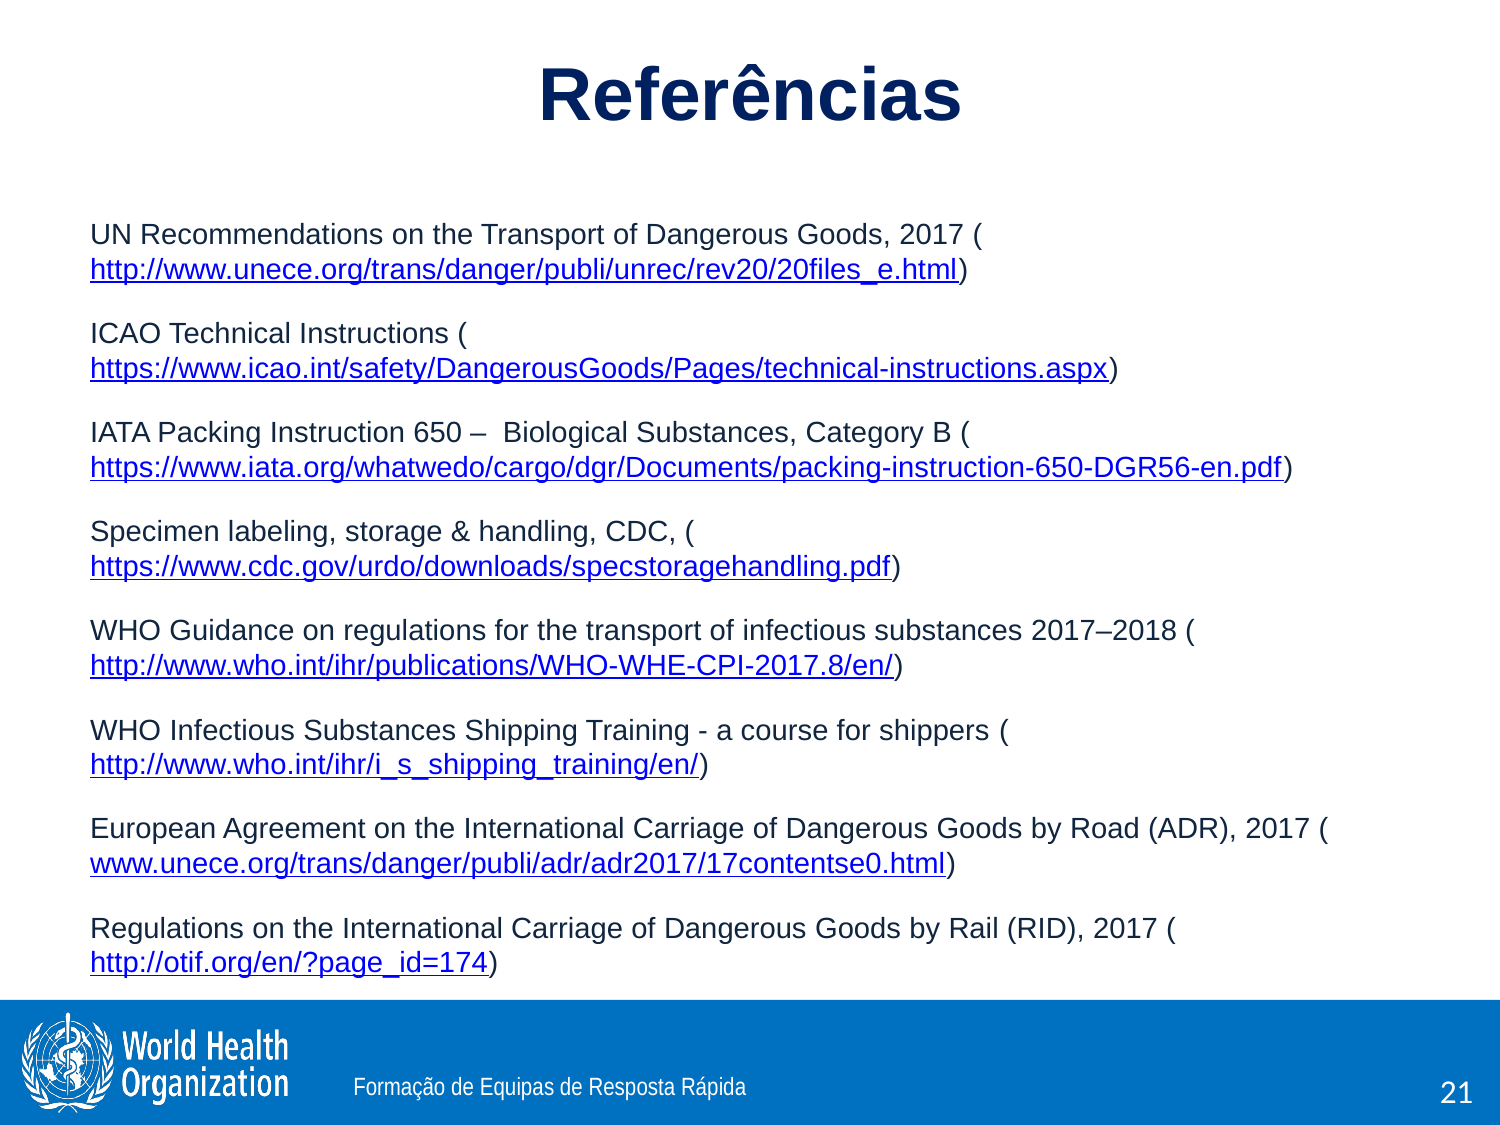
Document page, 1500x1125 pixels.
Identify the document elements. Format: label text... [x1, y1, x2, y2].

picture [21, 1012, 288, 1113]
list UN Recommendations on the Transport of Dangerous Goods, 2017 (http://www.unece.org/trans/danger/publi/unrec/rev20/20files_e.html) ICAO Technical Instructions (https://www.icao.int/safety/DangerousGoods/Pages/technical-instructions.aspx) IATA Packing Instruction 650 – Biological Substances, Category B (https://www.iata.org/whatwedo/cargo/dgr/Documents/packing-instruction-650-DGR56-en.pdf) Specimen labeling, storage & handling, CDC, (https://www.cdc.gov/urdo/downloads/specstoragehandling.pdf) WHO Guidance on regulations for the transport of infectious substances 2017–2018 (http://www.who.int/ihr/publications/WHO-WHE-CPI-2017.8/en/) WHO Infectious Substances Shipping Training - a course for shippers (http://www.who.int/ihr/i_s_shipping_training/en/) European Agreement on the International Carriage of Dangerous Goods by Road (ADR), 2017 (www.unece.org/trans/danger/publi/adr/adr2017/17contentse0.html) Regulations on the International Carriage of Dangerous Goods by Rail (RID), 2017 (http://otif.org/en/?page_id=174) [75, 208, 1425, 951]
title Referências [76, 0, 1427, 185]
